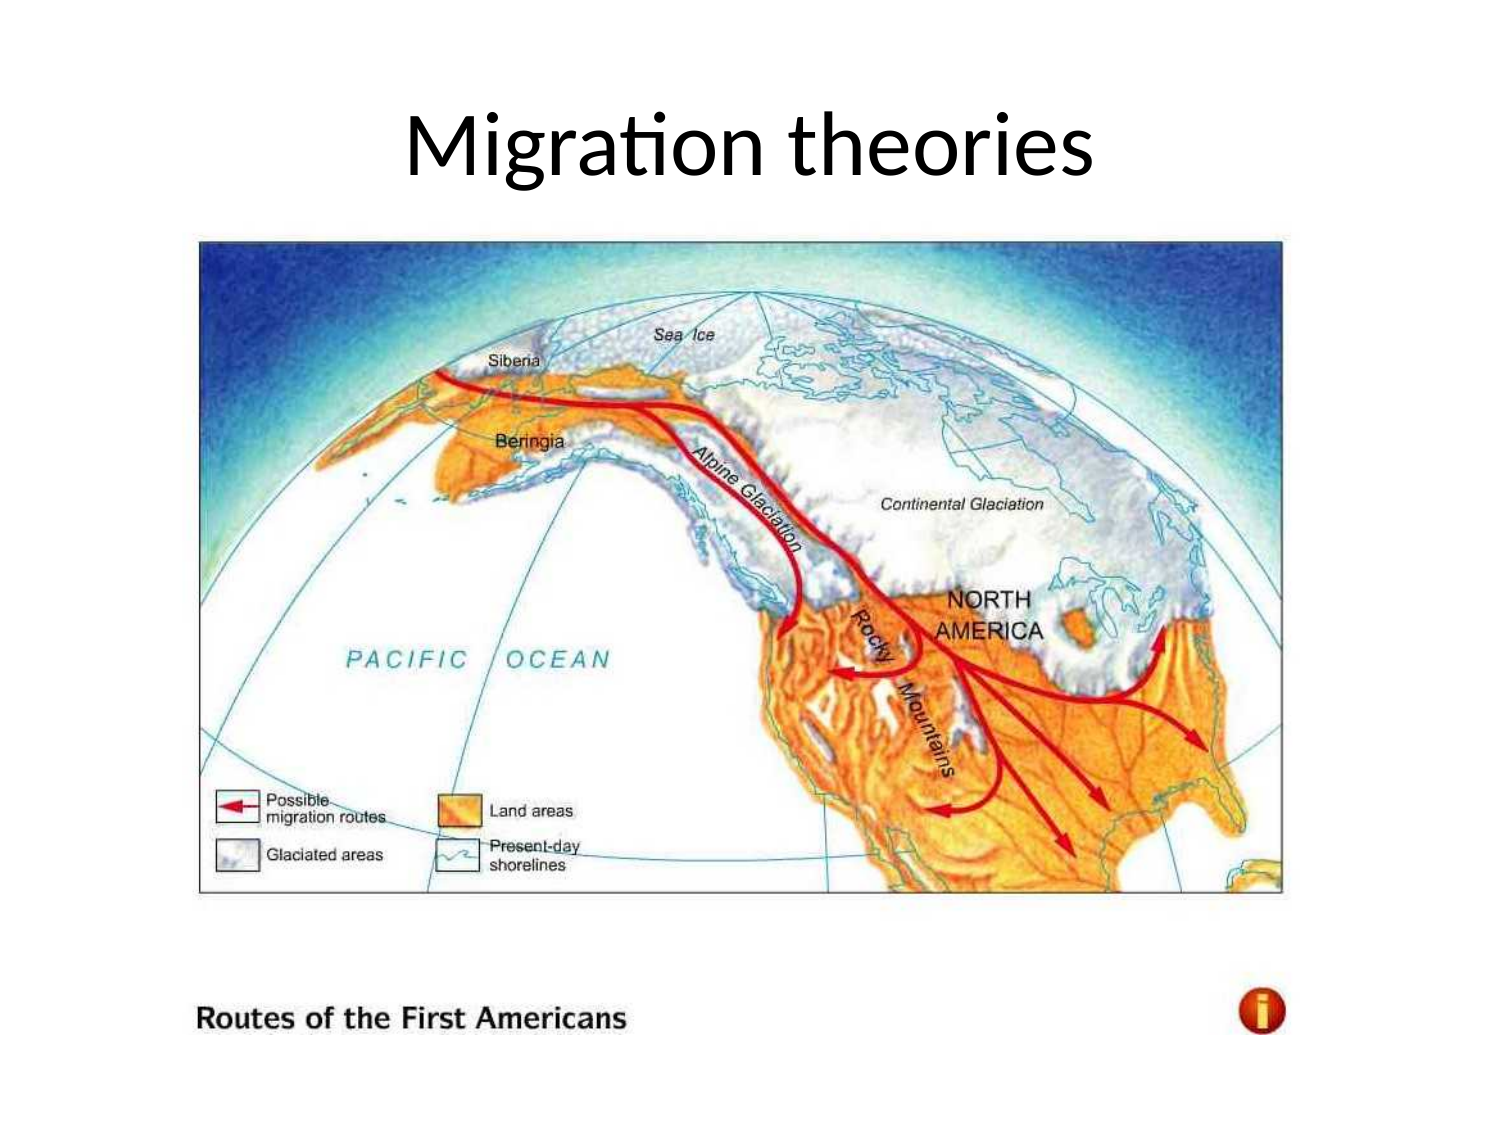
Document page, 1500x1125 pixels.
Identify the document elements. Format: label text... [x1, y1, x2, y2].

picture [162, 212, 1301, 1035]
title Migration theories [75, 45, 1425, 233]
